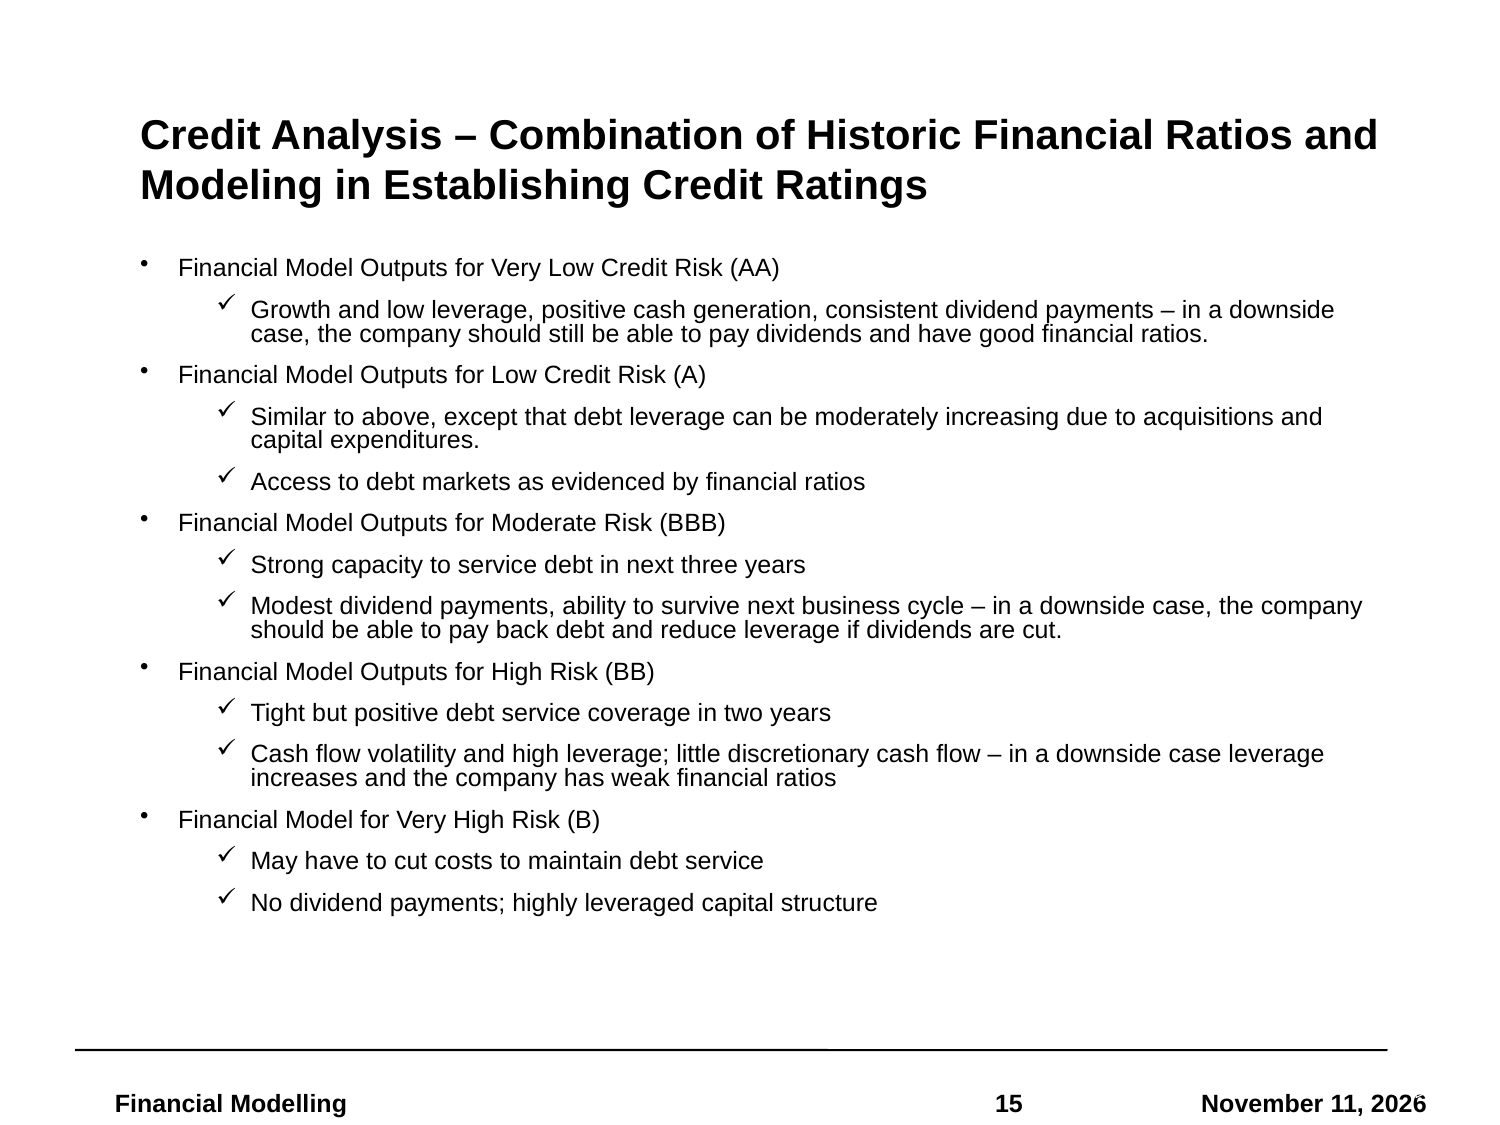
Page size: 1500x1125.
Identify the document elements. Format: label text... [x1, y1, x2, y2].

list Financial Model Outputs for Very Low Credit Risk (AA) Growth and low leverage, positive cash generation, consistent dividend payments – in a downside case, the company should still be able to pay dividends and have good financial ratios. Financial Model Outputs for Low Credit Risk (A) Similar to above, except that debt leverage can be moderately increasing due to acquisitions and capital expenditures. Access to debt markets as evidenced by financial ratios Financial Model Outputs for Moderate Risk (BBB) Strong capacity to service debt in next three years Modest dividend payments, ability to survive next business cycle – in a downside case, the company should be able to pay back debt and reduce leverage if dividends are cut. Financial Model Outputs for High Risk (BB) Tight but positive debt service coverage in two years Cash flow volatility and high leverage; little discretionary cash flow – in a downside case leverage increases and the company has weak financial ratios Financial Model for Very High Risk (B) May have to cut costs to maintain debt service No dividend payments; highly leveraged capital structure [124, 249, 1413, 1001]
title Credit Analysis – Combination of Historic Financial Ratios and Modeling in Establishing Credit Ratings [124, 99, 1413, 226]
